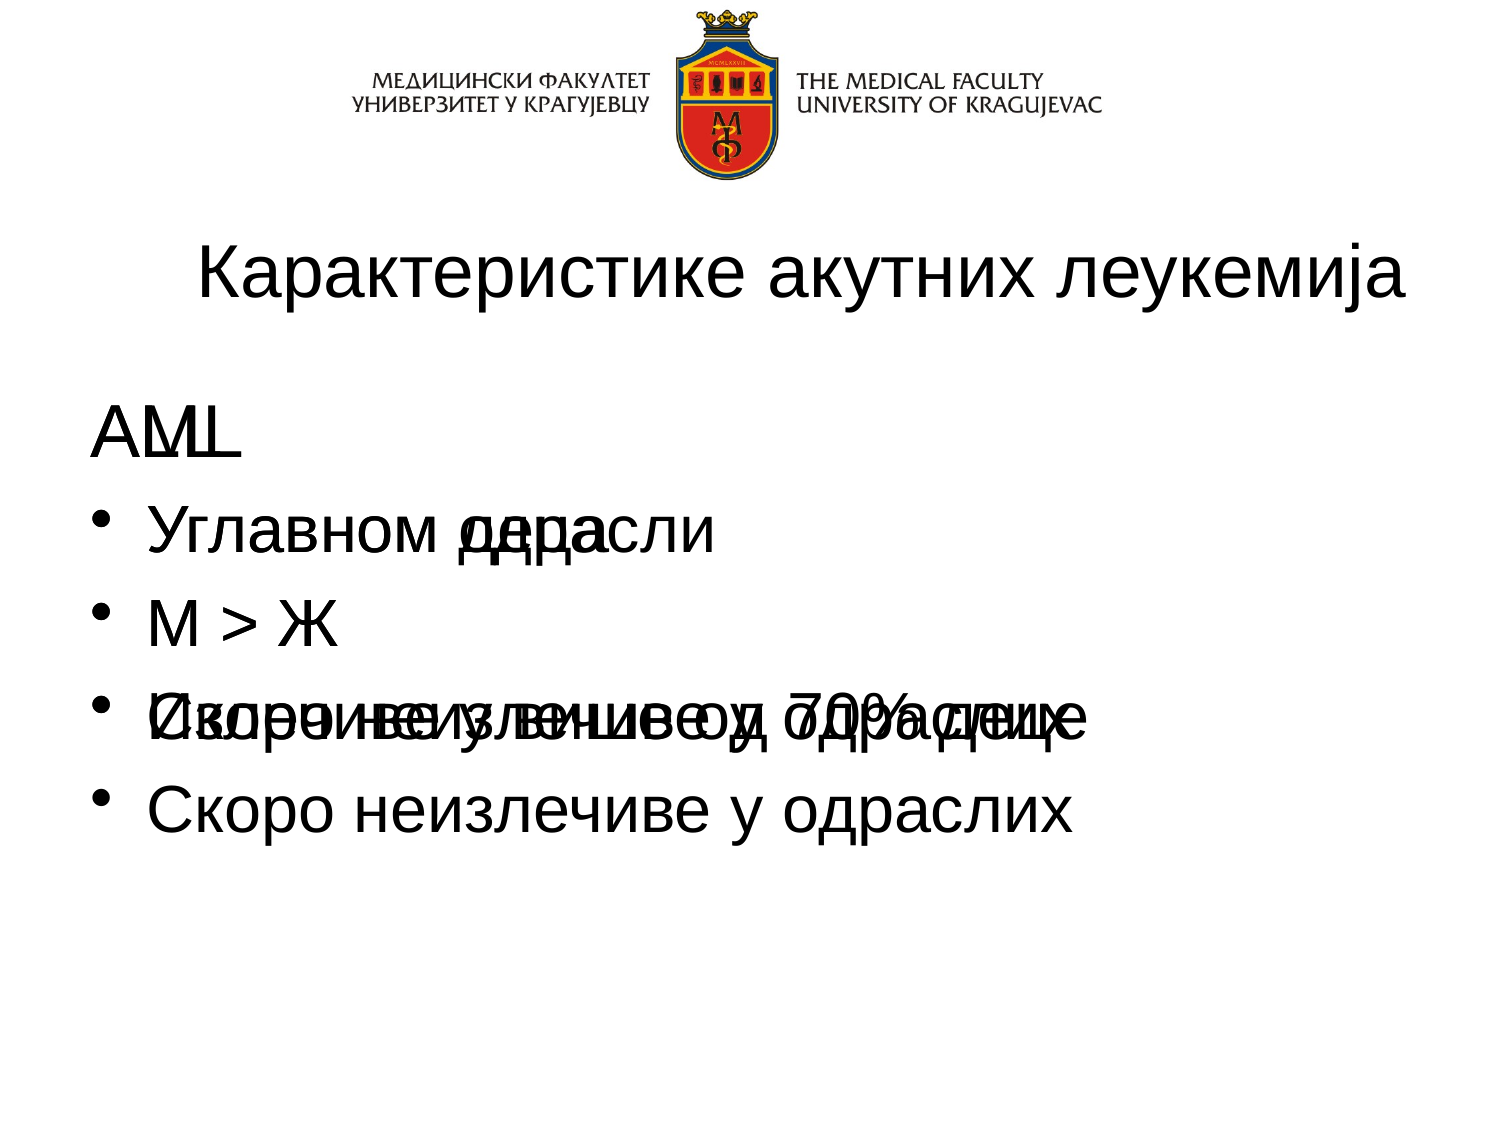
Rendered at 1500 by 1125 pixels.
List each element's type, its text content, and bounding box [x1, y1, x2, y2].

title Карактеристике акутних леукемија [74, 173, 1426, 362]
list AML Углавном одрасли М > Ж Скоро неизлечиве у одраслих [74, 374, 1426, 1118]
picture [328, 0, 1125, 173]
